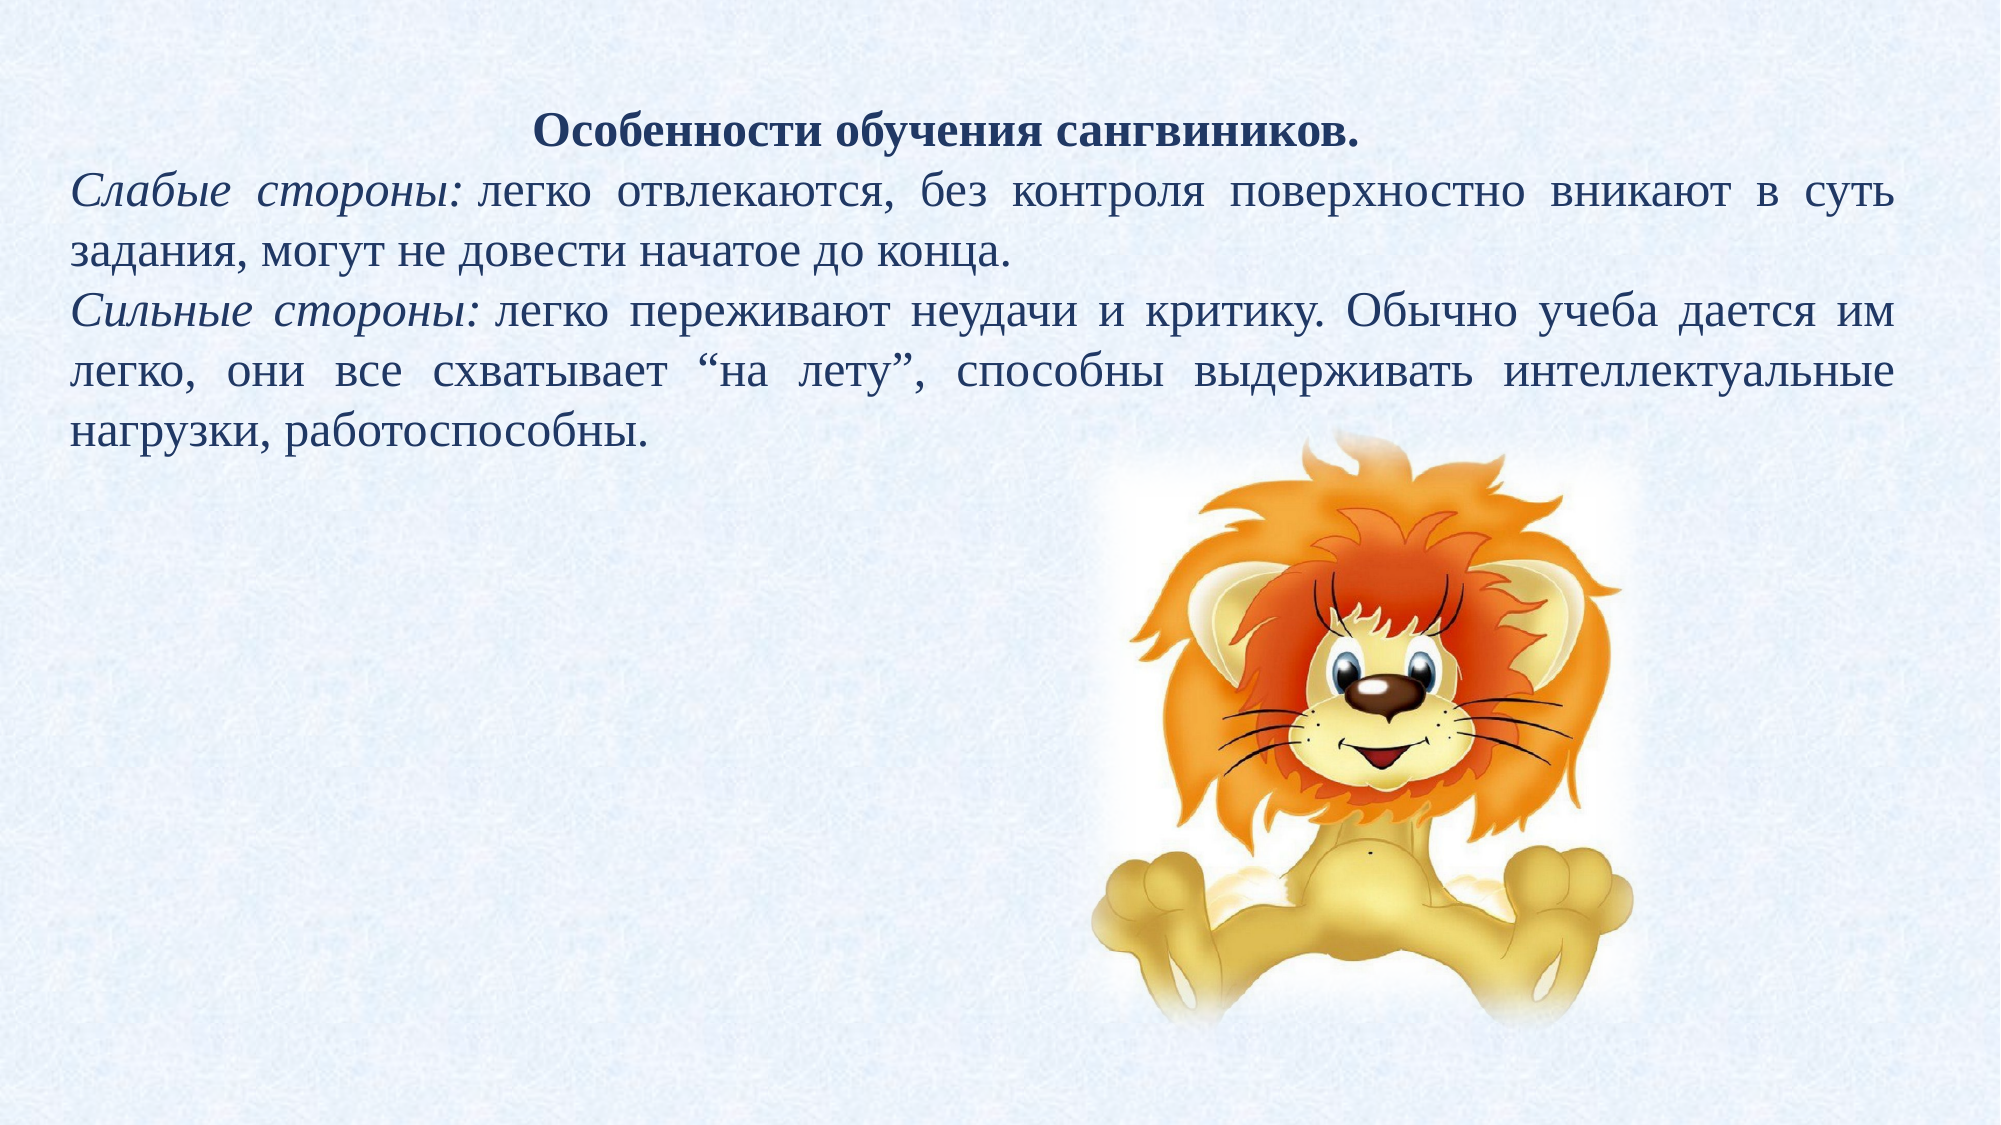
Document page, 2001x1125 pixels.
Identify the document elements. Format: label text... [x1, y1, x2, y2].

picture [1056, 417, 1675, 1037]
text_box Особенности обучения сангвиников. Слабые стороны: легко отвлекаются, без контроля поверхностно вникают в суть задания, могут не довести начатое до конца. Сильные стороны: легко переживают неудачи и критику. Обычно учеба дается им легко, они все схватывает “на лету”, способны выдерживать интеллектуальные нагрузки, работоспособны. [55, 88, 1911, 464]
